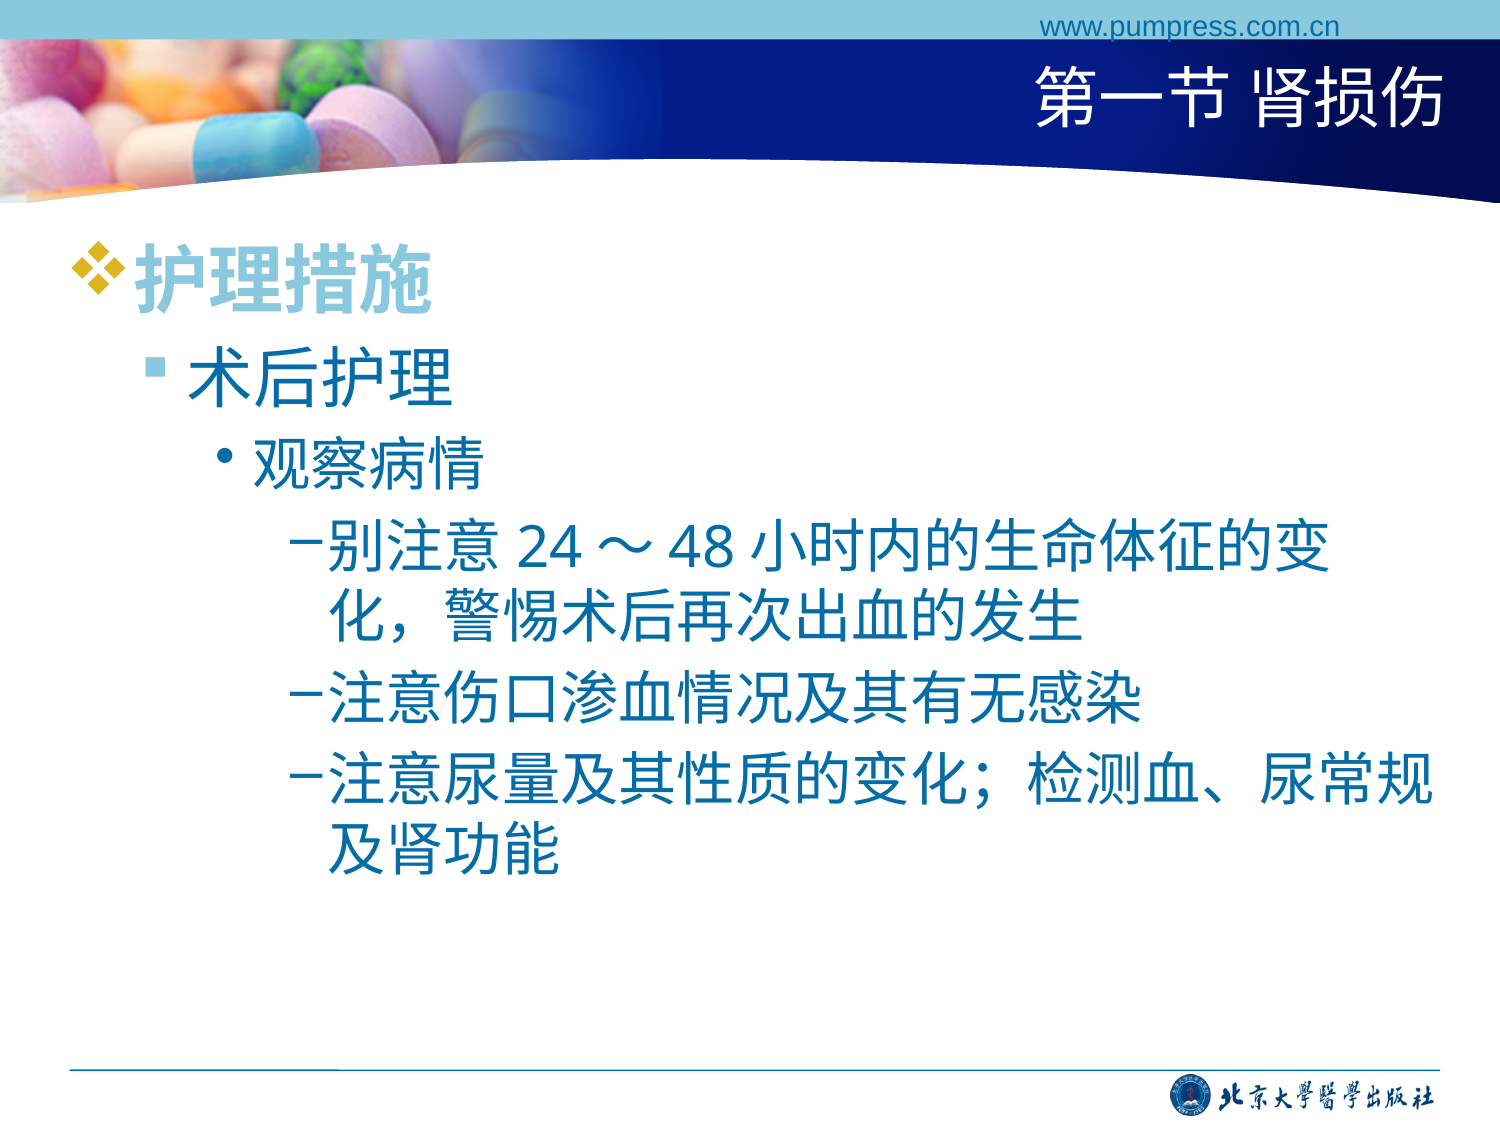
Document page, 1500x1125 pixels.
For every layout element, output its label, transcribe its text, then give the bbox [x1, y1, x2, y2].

slide_number www.pumpress.com.cn [1025, 0, 1463, 38]
picture [0, 40, 1500, 203]
picture [1170, 1074, 1436, 1118]
title 第一节 肾损伤 [137, 49, 1463, 143]
list 护理措施 术后护理 观察病情 别注意24～48小时内的生命体征的变化，警惕术后再次出血的发生 注意伤口渗血情况及其有无感染 注意尿量及其性质的变化；检测血、尿常规及肾功能 [49, 224, 1463, 1026]
